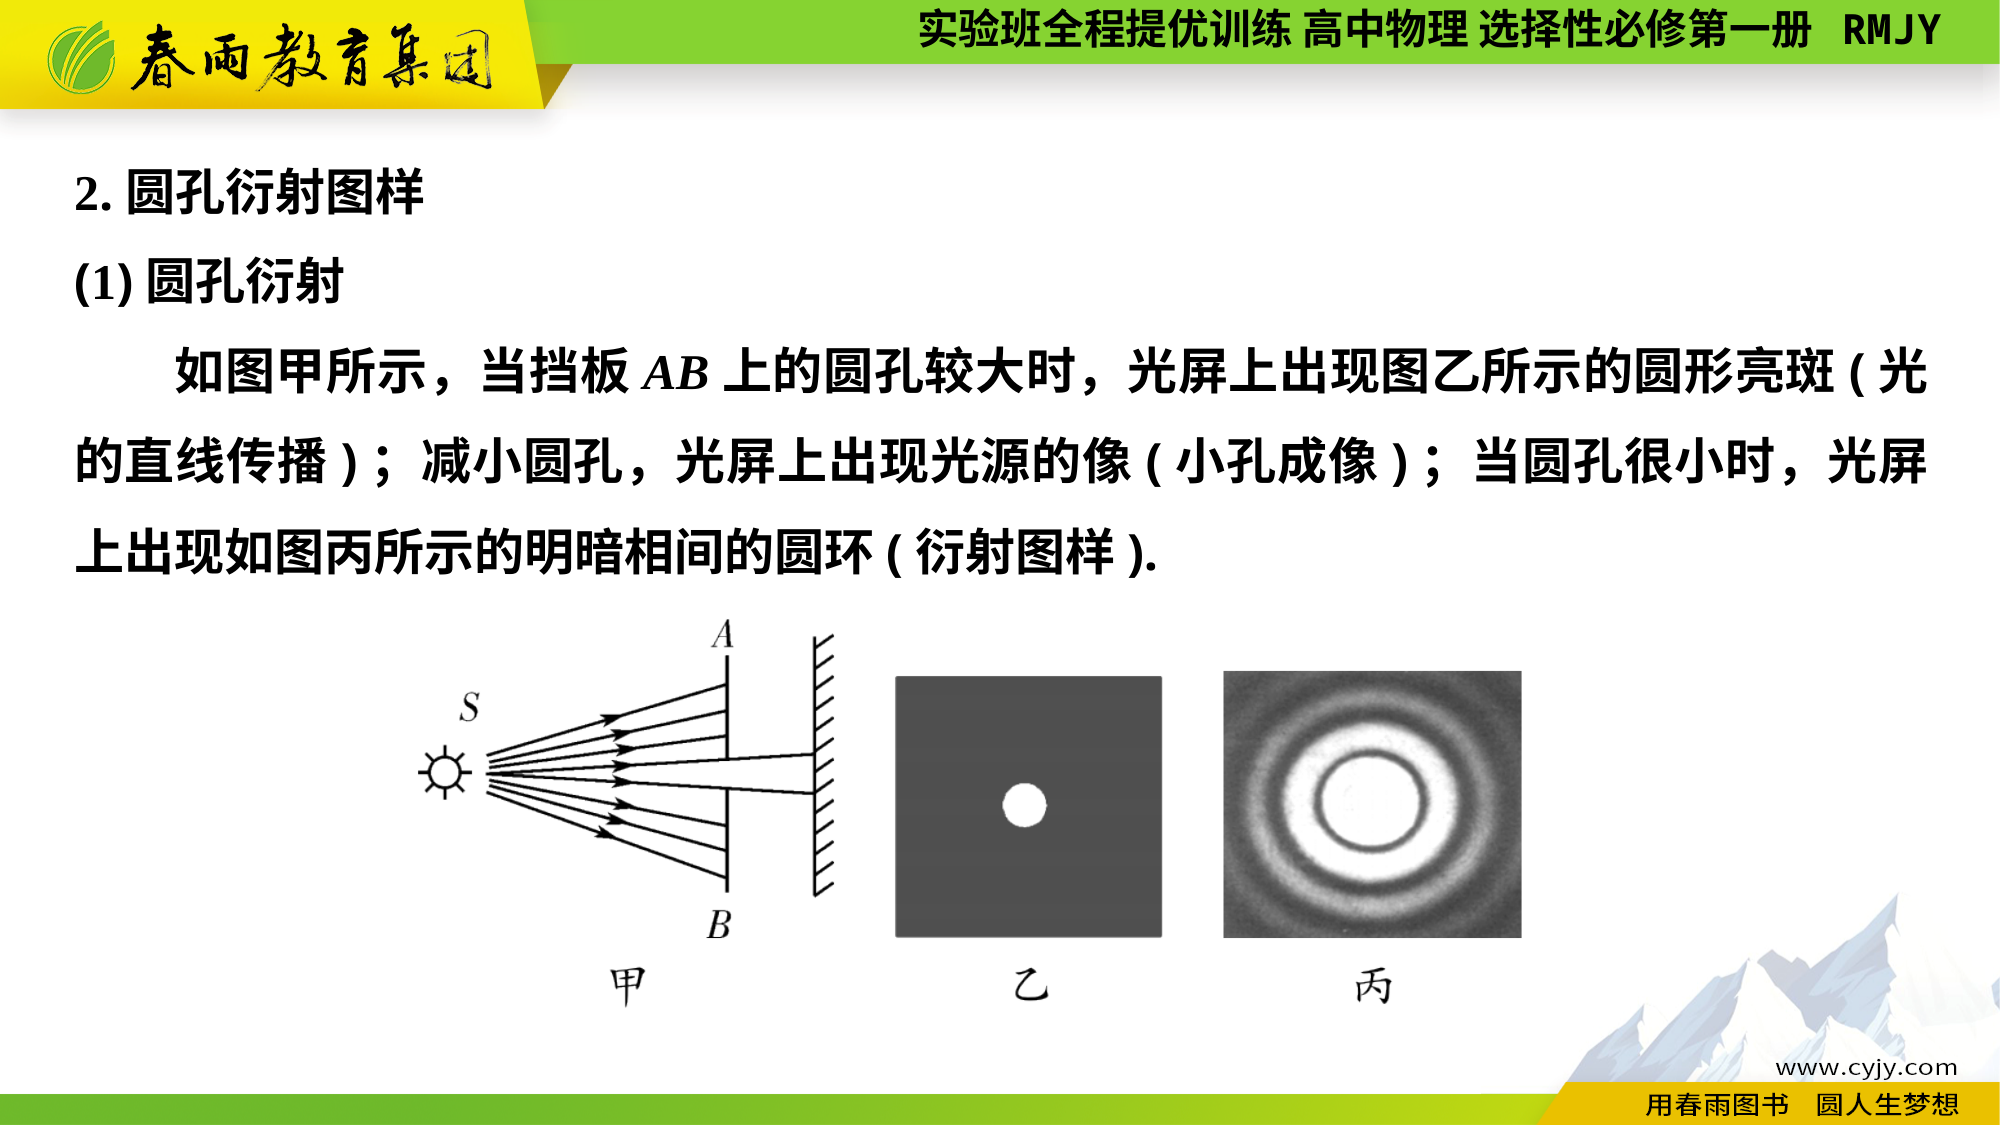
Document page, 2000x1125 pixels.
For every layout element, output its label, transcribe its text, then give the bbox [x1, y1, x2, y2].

list 2.圆孔衍射图样 (1)圆孔衍射 如图甲所示，当挡板AB上的圆孔较大时，光屏上出现图乙所示的圆形亮斑(光的直线传播)；减小圆孔，光屏上出现光源的像(小孔成像)；当圆孔很小时，光屏上出现如图丙所示的明暗相间的圆环(衍射图样). [59, 122, 1944, 581]
picture [0, 0, 2000, 1125]
